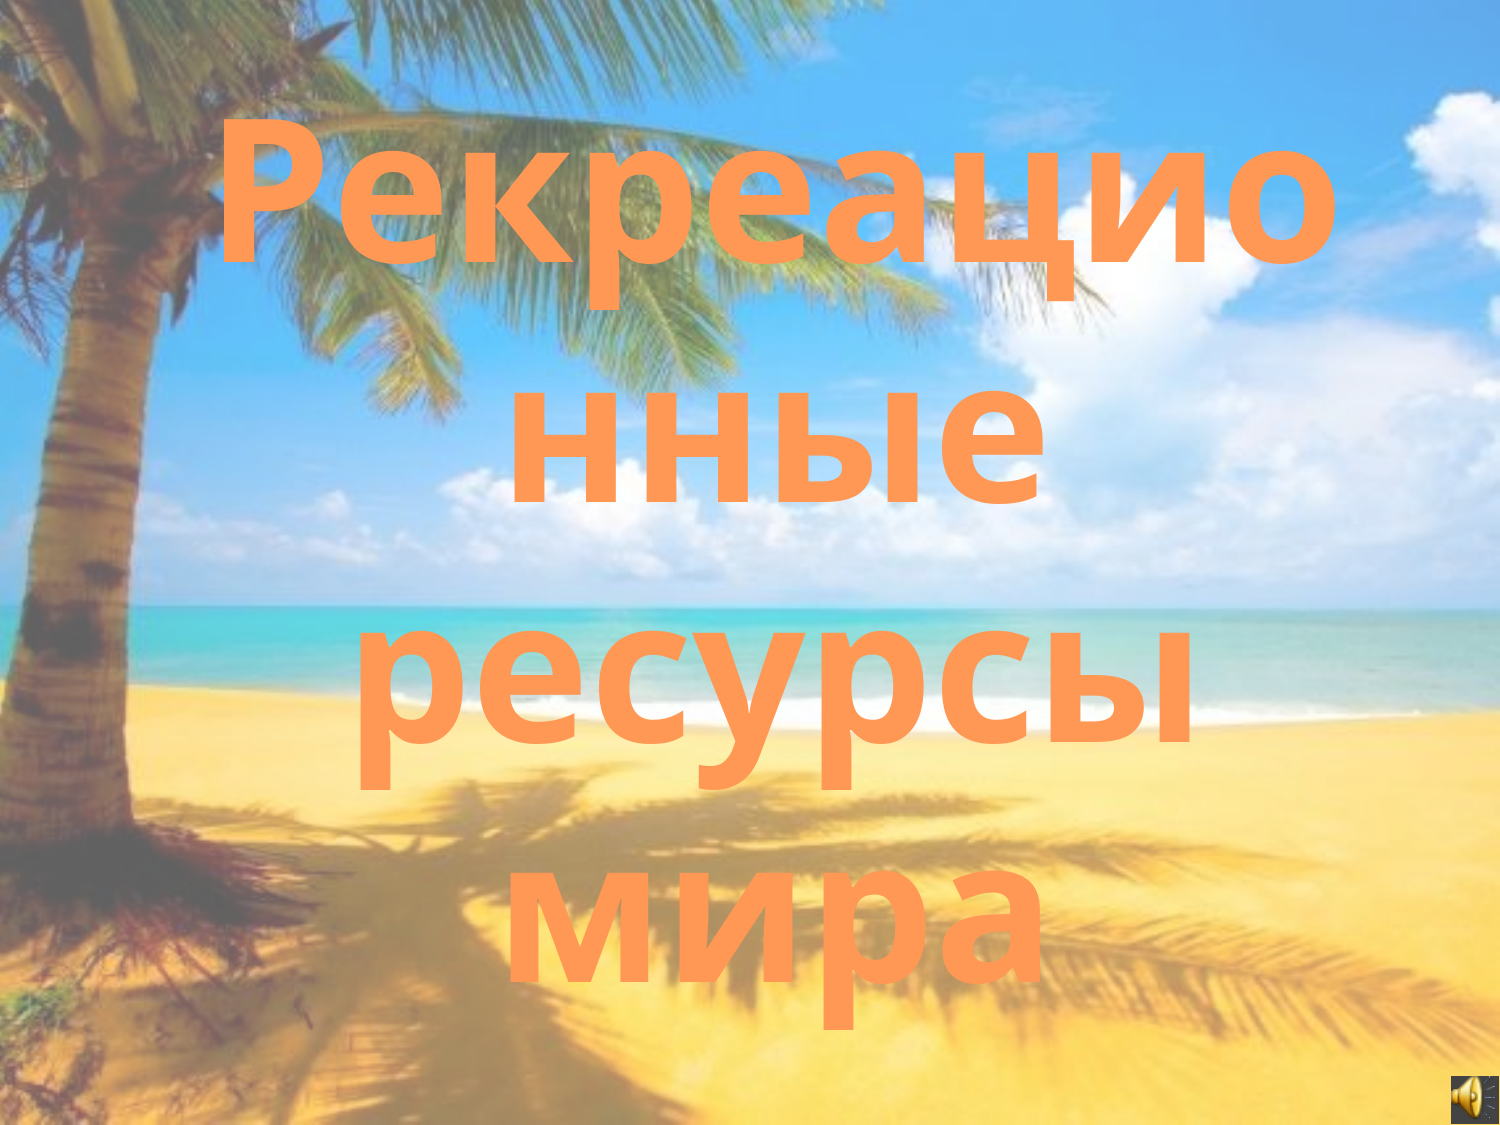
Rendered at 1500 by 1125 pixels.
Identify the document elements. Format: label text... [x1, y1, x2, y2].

title Рекреационные ресурсы мира [175, 421, 1376, 663]
picture [1449, 1074, 1500, 1125]
